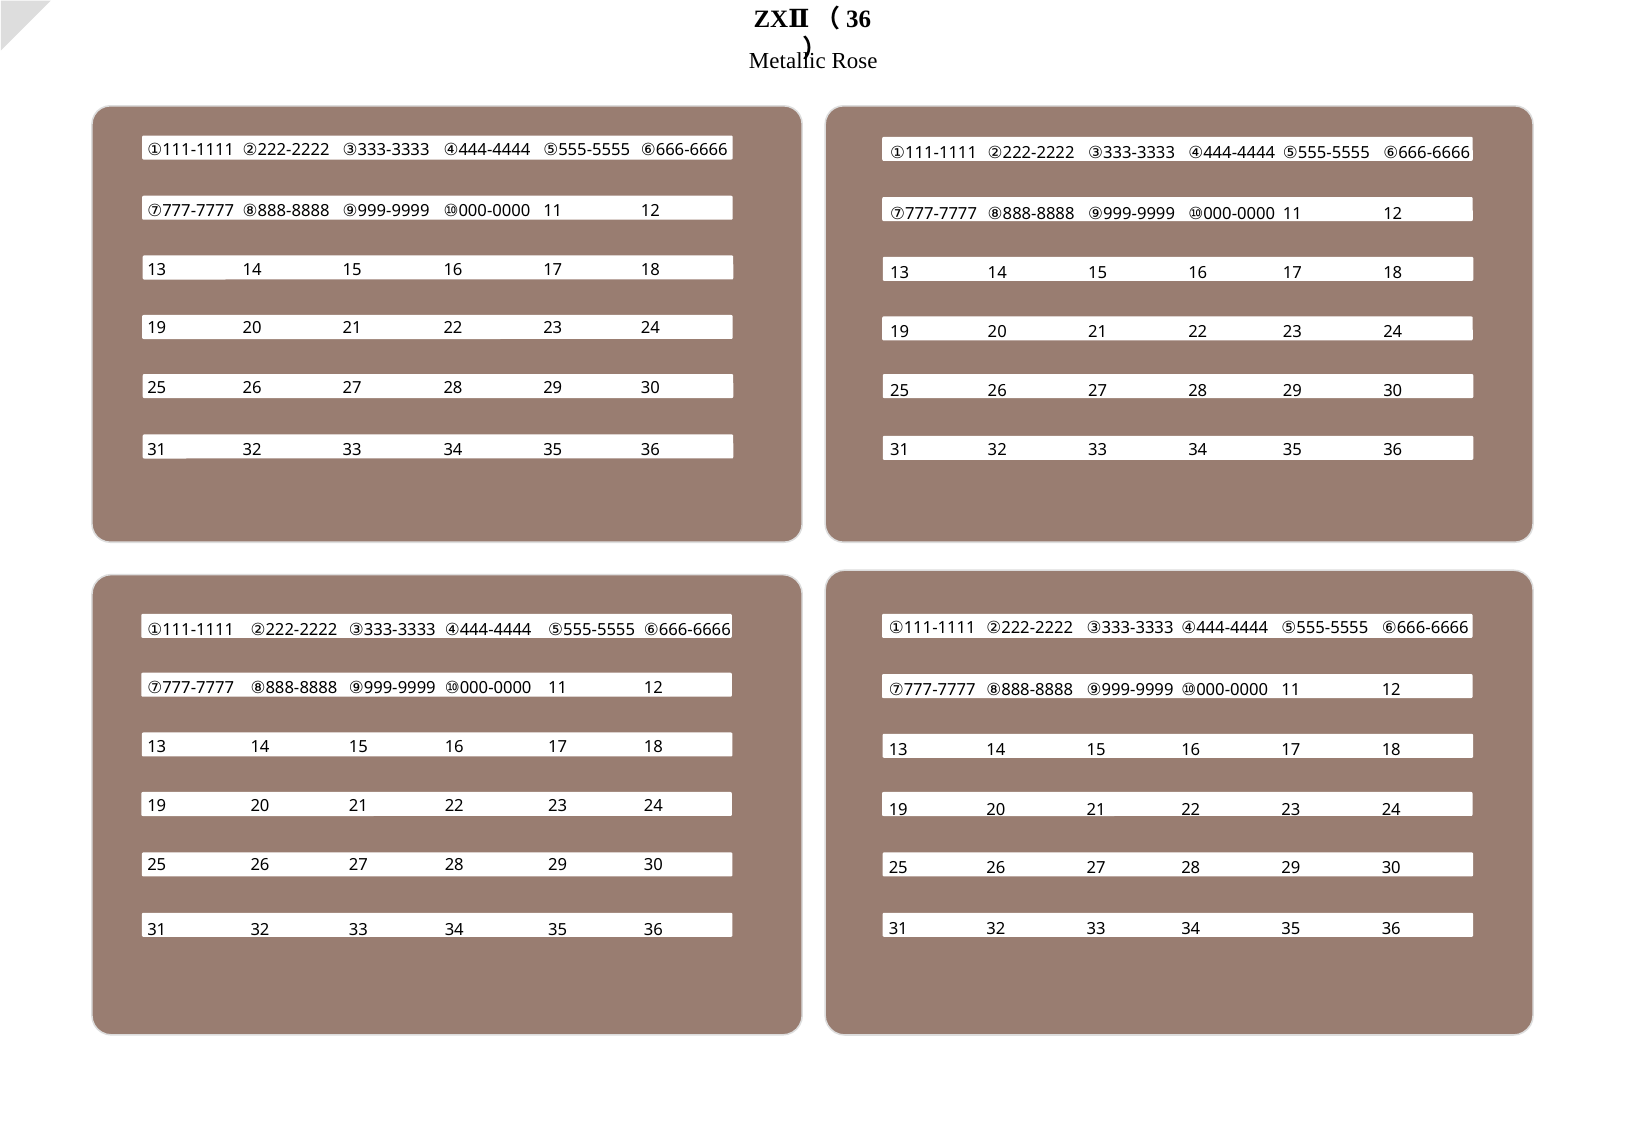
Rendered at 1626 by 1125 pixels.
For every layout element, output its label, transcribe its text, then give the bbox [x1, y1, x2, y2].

table_cell 33 [349, 917, 445, 980]
table_cell 24 [641, 316, 764, 376]
table_cell 30 [644, 852, 766, 917]
text_box [825, 105, 1534, 543]
table_cell 21 [1088, 320, 1188, 379]
table_header ②222-2222 [988, 140, 1088, 201]
table_cell 15 [343, 257, 443, 316]
table_cell 12 [641, 198, 764, 257]
table_cell 36 [1383, 438, 1508, 500]
text_box [882, 912, 889, 937]
table_cell 14 [251, 734, 349, 793]
table_cell 23 [548, 793, 644, 852]
text_box [142, 135, 733, 160]
table_cell 15 [349, 734, 445, 793]
table_cell 20 [251, 793, 349, 852]
table_header ⑥666-6666 [641, 137, 764, 198]
table_cell ⑩000-0000 [443, 198, 543, 257]
table_header ⑥666-6666 [1382, 615, 1504, 677]
table_cell 32 [988, 438, 1088, 500]
table_cell 27 [1087, 855, 1181, 916]
table_cell 35 [543, 438, 641, 500]
table_cell 11 [543, 198, 641, 257]
table_cell 29 [1283, 379, 1383, 438]
table_cell ⑦777-7777 [147, 675, 251, 734]
text_box [141, 912, 147, 937]
table_cell 14 [988, 260, 1088, 320]
table_cell ⑦777-7777 [890, 201, 988, 260]
table_cell ⑨999-9999 [349, 675, 445, 734]
table_header ⑤555-5555 [1282, 615, 1382, 677]
table_cell 16 [443, 257, 543, 316]
text_box [142, 195, 147, 220]
table_cell 32 [986, 916, 1087, 979]
table_header ③333-3333 [349, 617, 445, 675]
table_cell 35 [548, 917, 644, 980]
table_cell 30 [641, 376, 764, 438]
table_cell 29 [548, 852, 644, 917]
table_header ④444-4444 [443, 137, 543, 198]
table_cell 28 [1181, 855, 1282, 916]
table_cell 15 [1087, 738, 1181, 797]
table_cell 25 [147, 852, 251, 917]
table_cell 33 [1087, 916, 1181, 979]
table_cell 35 [1282, 916, 1382, 979]
text_box [882, 852, 889, 877]
table_cell 22 [443, 316, 543, 376]
table_cell 18 [1382, 738, 1504, 797]
text_box [882, 136, 1473, 161]
table_cell 23 [543, 316, 641, 376]
table_cell 26 [243, 376, 343, 438]
table_cell 18 [644, 734, 766, 793]
table_cell 13 [890, 260, 988, 320]
text_box [142, 314, 147, 340]
table_header ③333-3333 [1087, 615, 1181, 677]
table_cell 18 [1383, 260, 1508, 320]
table_cell 20 [243, 316, 343, 376]
table_cell 28 [445, 852, 548, 917]
text_box [882, 733, 889, 758]
table_cell 20 [988, 320, 1088, 379]
table_cell 19 [147, 316, 243, 376]
text_box [141, 672, 147, 697]
table_header ⑥666-6666 [644, 617, 766, 675]
table_cell 19 [889, 797, 986, 855]
table_header ⑤555-5555 [548, 617, 644, 675]
table_header ②222-2222 [251, 617, 349, 675]
table_cell 27 [349, 852, 445, 917]
text_box [141, 732, 147, 757]
table_header ①111-1111 [889, 615, 986, 677]
table_cell 34 [1188, 438, 1283, 500]
table_cell 18 [641, 257, 764, 316]
table_cell 16 [1181, 738, 1282, 797]
table_cell 28 [443, 376, 543, 438]
table_cell 29 [543, 376, 641, 438]
table_header ①111-1111 [147, 617, 251, 675]
table_cell 23 [1283, 320, 1383, 379]
table_header ④444-4444 [445, 617, 548, 675]
table_header ⑤555-5555 [543, 137, 641, 198]
table_header ④444-4444 [1188, 140, 1283, 201]
table_cell 17 [1282, 738, 1382, 797]
table_cell 12 [644, 675, 766, 734]
table_cell 36 [644, 917, 766, 980]
table_cell ⑩000-0000 [1181, 677, 1282, 738]
text_box [882, 197, 890, 222]
table_cell 14 [986, 738, 1087, 797]
table_cell 15 [1088, 260, 1188, 320]
table_cell 31 [889, 916, 986, 979]
table_cell 11 [548, 675, 644, 734]
table_cell 20 [986, 797, 1087, 855]
table_cell 14 [243, 257, 343, 316]
table_header ④444-4444 [1181, 615, 1282, 677]
table_cell 22 [1181, 797, 1282, 855]
table_cell 34 [1181, 916, 1282, 979]
table_cell 16 [1188, 260, 1283, 320]
table_cell 21 [349, 793, 445, 852]
table_cell 17 [548, 734, 644, 793]
table_cell 26 [988, 379, 1088, 438]
table_cell 30 [1382, 855, 1504, 916]
text_box [825, 570, 1534, 1036]
table_cell 31 [890, 438, 988, 500]
table_cell 32 [251, 917, 349, 980]
text_box [882, 316, 890, 341]
table_cell 23 [1282, 797, 1382, 855]
text_box Metallic Rose [734, 37, 893, 81]
table_cell 31 [147, 438, 243, 500]
table_cell 16 [445, 734, 548, 793]
table_cell ⑧888-8888 [986, 677, 1087, 738]
table_cell 32 [243, 438, 343, 500]
table_cell ⑨999-9999 [343, 198, 443, 257]
table_header ②222-2222 [243, 137, 343, 198]
table_header ③333-3333 [343, 137, 443, 198]
table_cell 34 [443, 438, 543, 500]
table_cell 26 [251, 852, 349, 917]
table_cell 24 [1382, 797, 1504, 855]
table_cell 25 [890, 379, 988, 438]
table_cell 25 [147, 376, 243, 438]
text_box [882, 256, 890, 281]
text_box [142, 434, 147, 459]
table_cell 36 [641, 438, 764, 500]
table_cell ⑩000-0000 [445, 675, 548, 734]
table_cell 30 [1383, 379, 1508, 438]
table_cell 19 [147, 793, 251, 852]
table_cell 36 [1382, 916, 1504, 979]
table_header ⑤555-5555 [1283, 140, 1383, 201]
text_box [91, 105, 803, 543]
table_cell 11 [1283, 201, 1383, 260]
table_cell 25 [889, 855, 986, 916]
text_box [882, 613, 1473, 638]
table_cell 21 [343, 316, 443, 376]
table_cell 22 [1188, 320, 1283, 379]
table_cell 12 [1382, 677, 1504, 738]
table_header ③333-3333 [1088, 140, 1188, 201]
text_box [1, 1, 49, 49]
table_cell 26 [986, 855, 1087, 916]
table_header ①111-1111 [147, 137, 243, 198]
text_box [882, 791, 889, 817]
table_cell 33 [343, 438, 443, 500]
table_cell 33 [1088, 438, 1188, 500]
table_cell 24 [1383, 320, 1508, 379]
table_cell 34 [445, 917, 548, 980]
text_box [882, 374, 890, 399]
text_box [141, 791, 147, 817]
table_cell 21 [1087, 797, 1181, 855]
table_header ①111-1111 [890, 140, 988, 201]
table_cell 11 [1282, 677, 1382, 738]
table_cell 17 [1283, 260, 1383, 320]
table_cell 13 [147, 257, 243, 316]
text_box [882, 674, 889, 699]
table_header ⑥666-6666 [1383, 140, 1508, 201]
table_cell 13 [147, 734, 251, 793]
text_box [882, 435, 890, 460]
table_cell 17 [543, 257, 641, 316]
table_cell 13 [889, 738, 986, 797]
text_box [142, 374, 147, 399]
text_box ZXⅡ（36） [738, 2, 893, 37]
text_box [142, 255, 147, 280]
text_box [141, 613, 732, 638]
table_cell ⑦777-7777 [889, 677, 986, 738]
table_cell ⑧888-8888 [243, 198, 343, 257]
table_cell 35 [1283, 438, 1383, 500]
table_header ②222-2222 [986, 615, 1087, 677]
table_cell 29 [1282, 855, 1382, 916]
table_cell 28 [1188, 379, 1283, 438]
table_cell 24 [644, 793, 766, 852]
table_cell ⑨999-9999 [1087, 677, 1181, 738]
text_box [91, 574, 803, 1035]
table_cell 12 [1383, 201, 1508, 260]
table_cell 27 [1088, 379, 1188, 438]
table_cell 19 [890, 320, 988, 379]
table_cell ⑦777-7777 [147, 198, 243, 257]
table_cell ⑨999-9999 [1088, 201, 1188, 260]
text_box [141, 852, 147, 877]
table_cell 31 [147, 917, 251, 980]
table_cell ⑧888-8888 [988, 201, 1088, 260]
table_cell 27 [343, 376, 443, 438]
table_cell ⑧888-8888 [251, 675, 349, 734]
table_cell ⑩000-0000 [1188, 201, 1283, 260]
table_cell 22 [445, 793, 548, 852]
